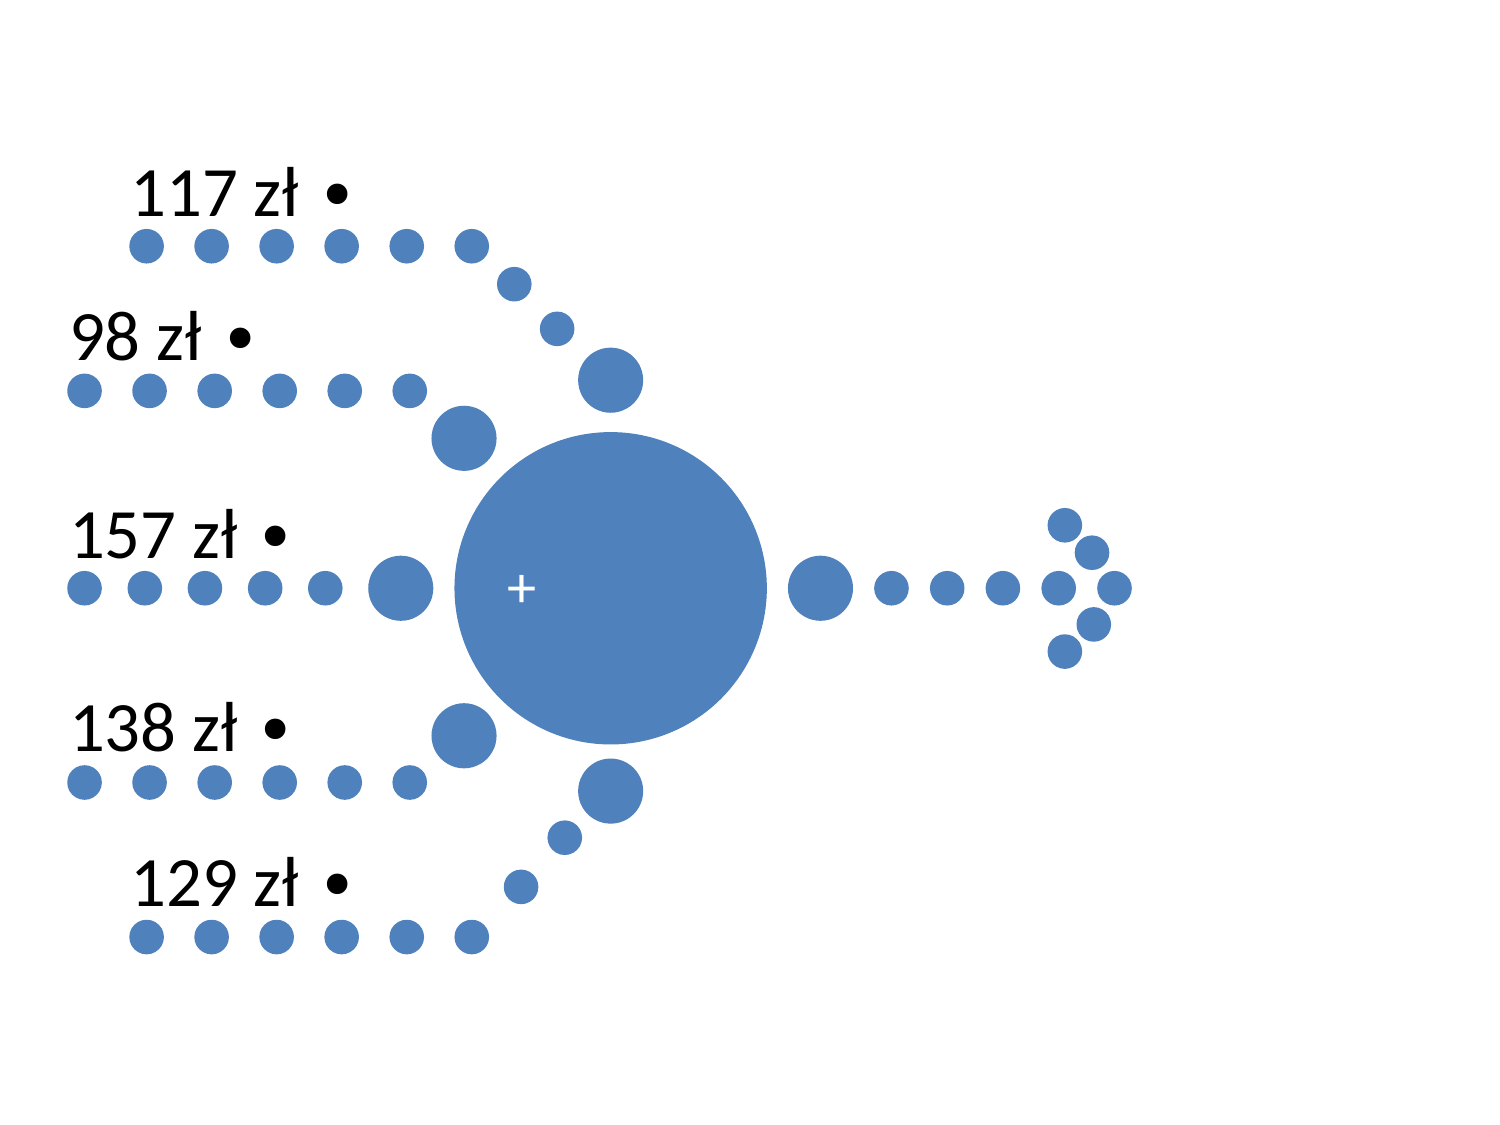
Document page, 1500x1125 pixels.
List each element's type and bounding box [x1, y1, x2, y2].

text_box [58, 153, 1141, 953]
